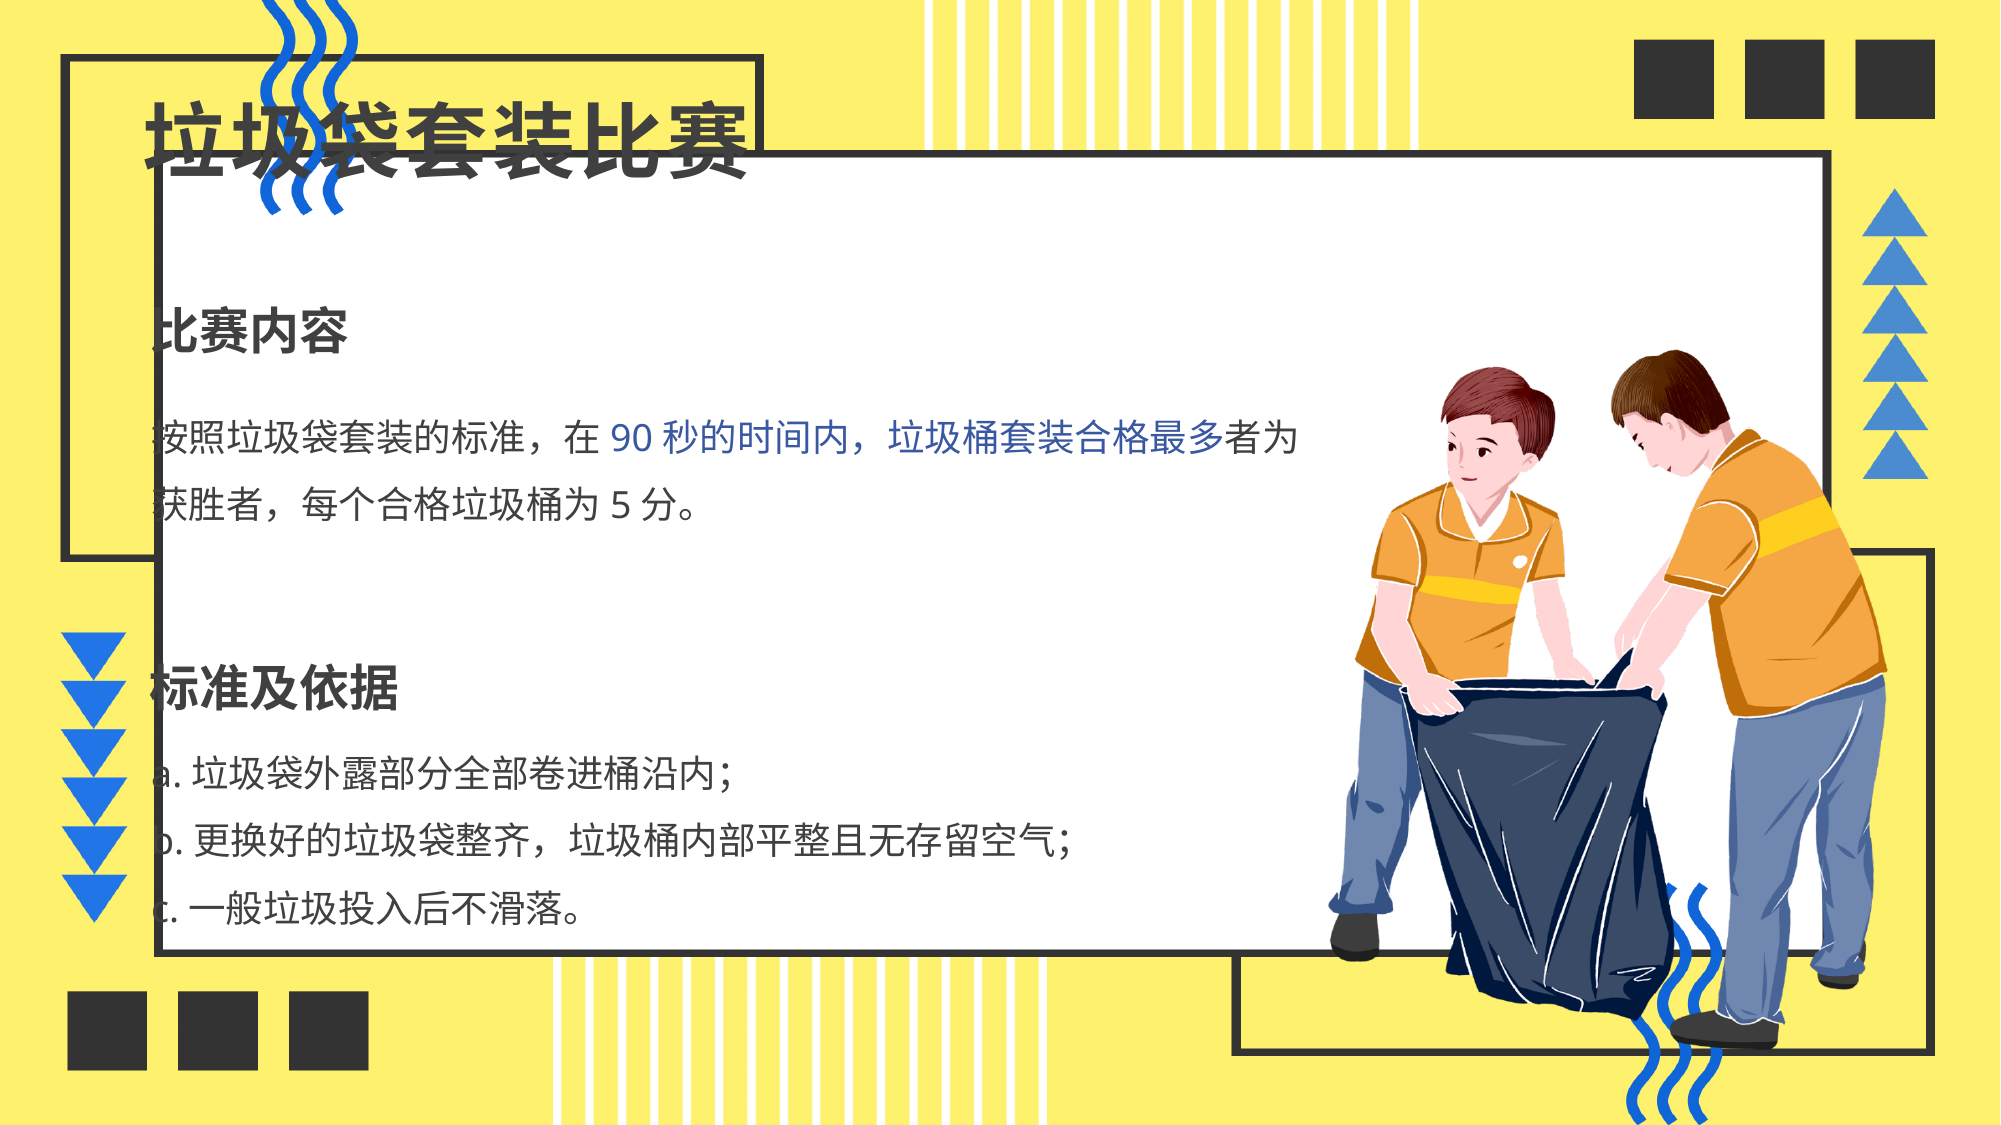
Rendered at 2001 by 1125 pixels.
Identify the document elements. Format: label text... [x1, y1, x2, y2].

picture [0, 0, 2001, 1125]
text_box 垃圾袋套装比赛 [126, 81, 1926, 198]
text_box 按照垃圾袋套装的标准，在90秒的时间内，垃圾桶套装合格最多者为获胜者，每个合格垃圾桶为5分。 [136, 383, 1201, 534]
text_box a.垃圾袋外露部分全部卷进桶沿内； b.更换好的垃圾袋整齐，垃圾桶内部平整且无存留空气； c.一般垃圾投入后不滑落。 [136, 719, 1137, 937]
text_box 标准及依据 [134, 649, 535, 725]
text_box 比赛内容 [134, 291, 457, 367]
